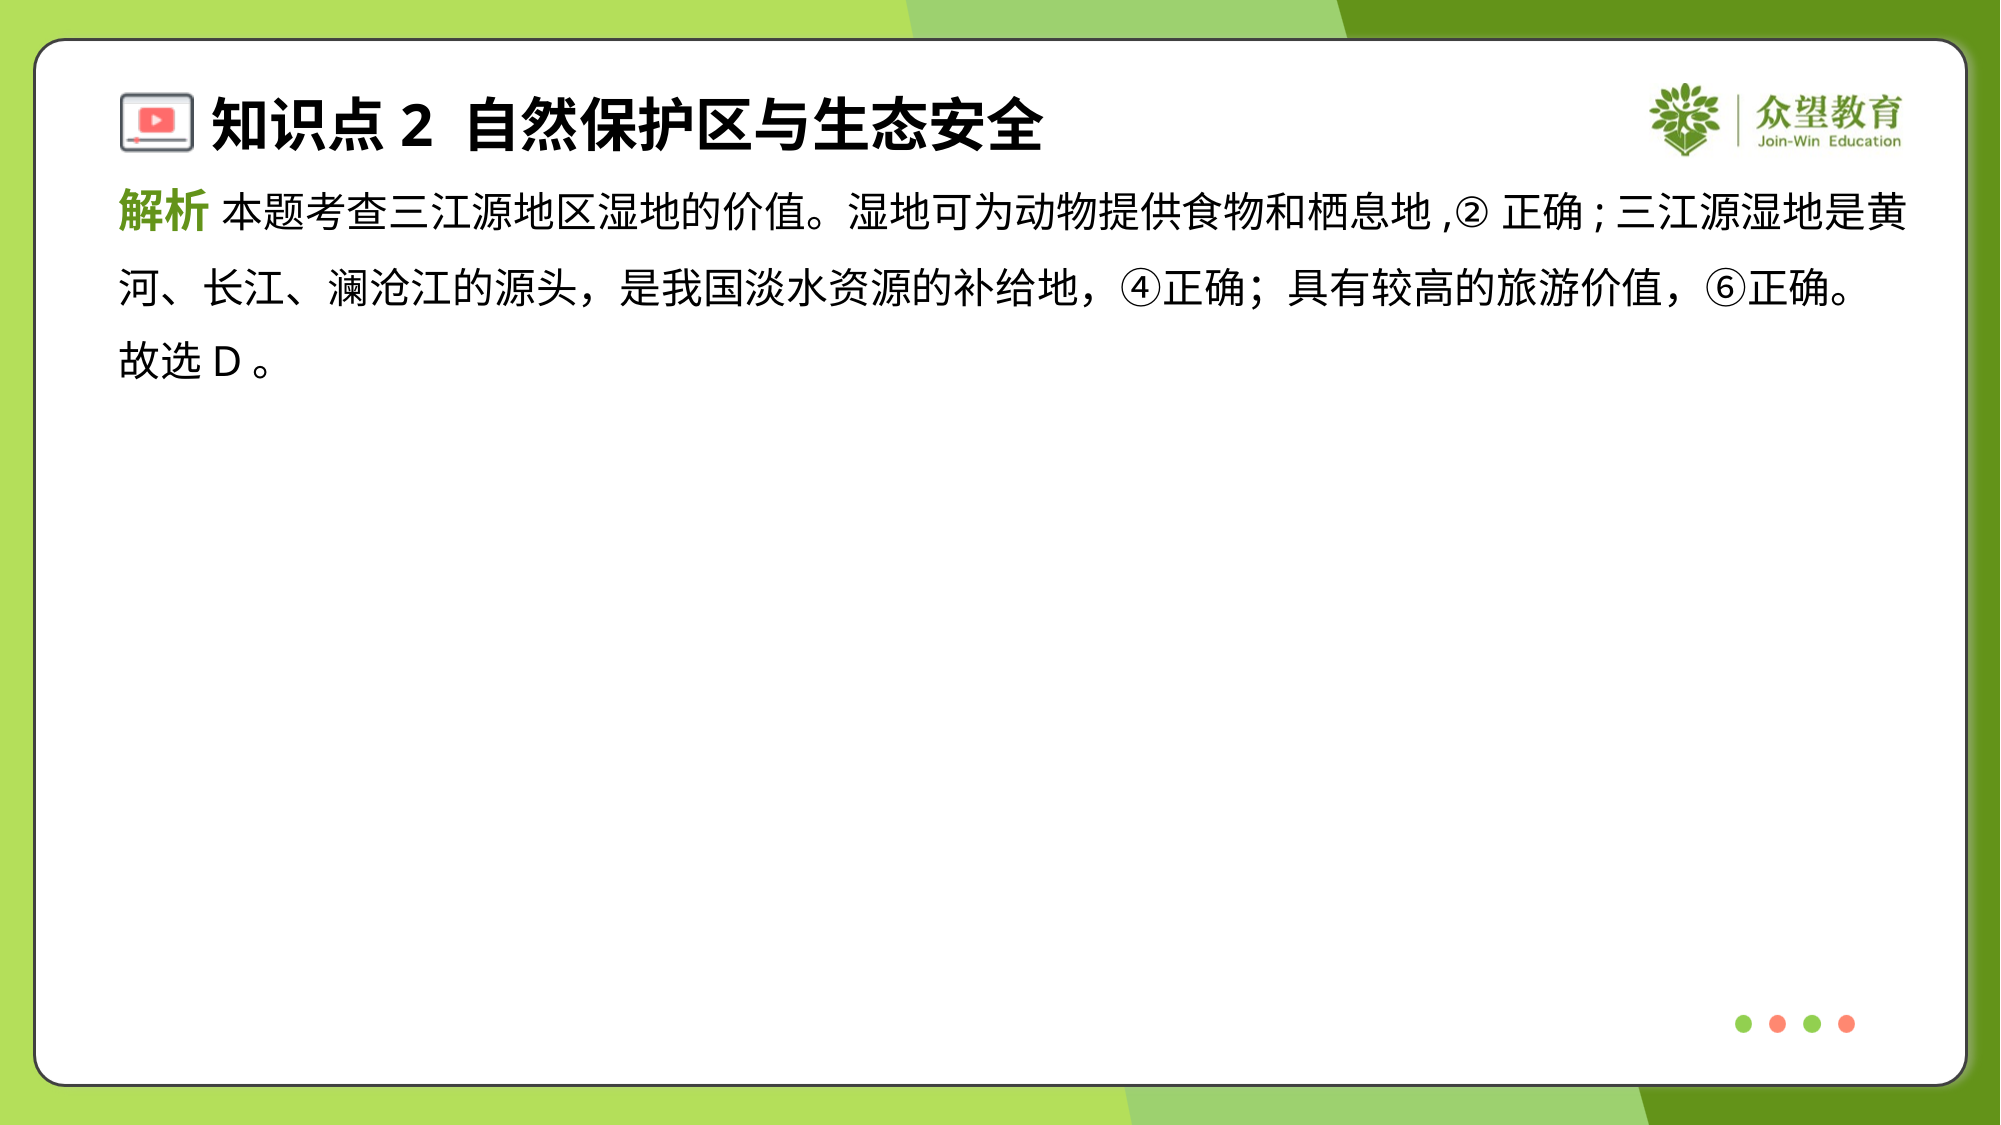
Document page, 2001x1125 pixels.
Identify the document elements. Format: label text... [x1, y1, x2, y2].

text_box 解析 本题考查三江源地区湿地的价值。湿地可为动物提供食物和栖息地,②正确;三江源湿地是黄 河、长江、澜沧江的源头，是我国淡水资源的补给地，④正确；具有较高的旅游价值，⑥正确。 故选D。 [118, 159, 1883, 377]
picture [0, 0, 2000, 1125]
